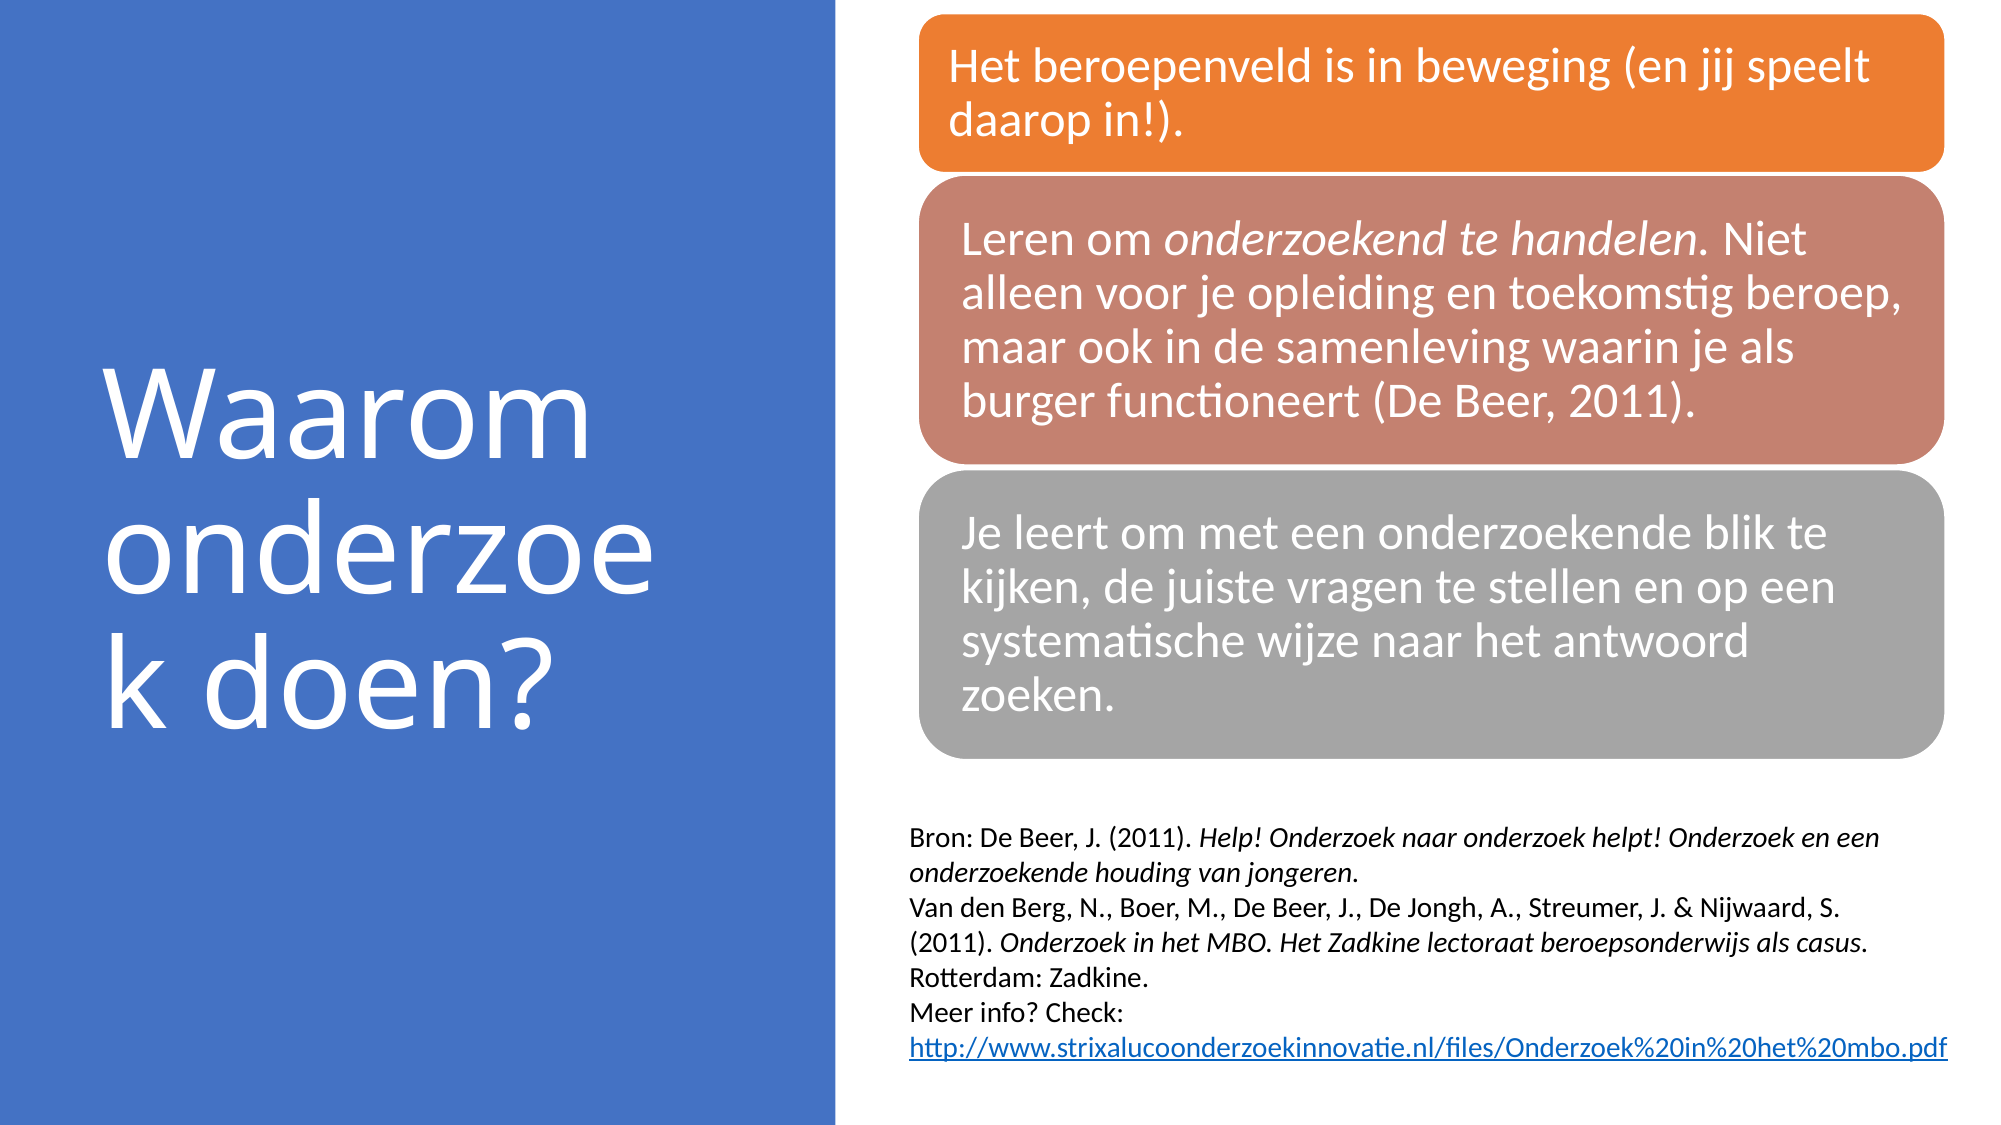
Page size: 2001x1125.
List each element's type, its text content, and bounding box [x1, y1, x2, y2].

text_box Bron: De Beer, J. (2011). Help! Onderzoek naar onderzoek helpt! Onderzoek en een onderzoekende houding van jongeren. Van den Berg, N., Boer, M., De Beer, J., De Jongh, A., Streumer, J. & Nijwaard, S. (2011). Onderzoek in het MBO. Het Zadkine lectoraat beroepsonderwijs als casus. Rotterdam: Zadkine. Meer info? Check: http://www.strixalucoonderzoekinnovatie.nl/files/Onderzoek%20in%20het%20mbo.pdf [894, 810, 1969, 1071]
title Waarom onderzoek doen? [86, 101, 711, 1005]
text_box [0, 0, 836, 1125]
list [917, 13, 1946, 849]
